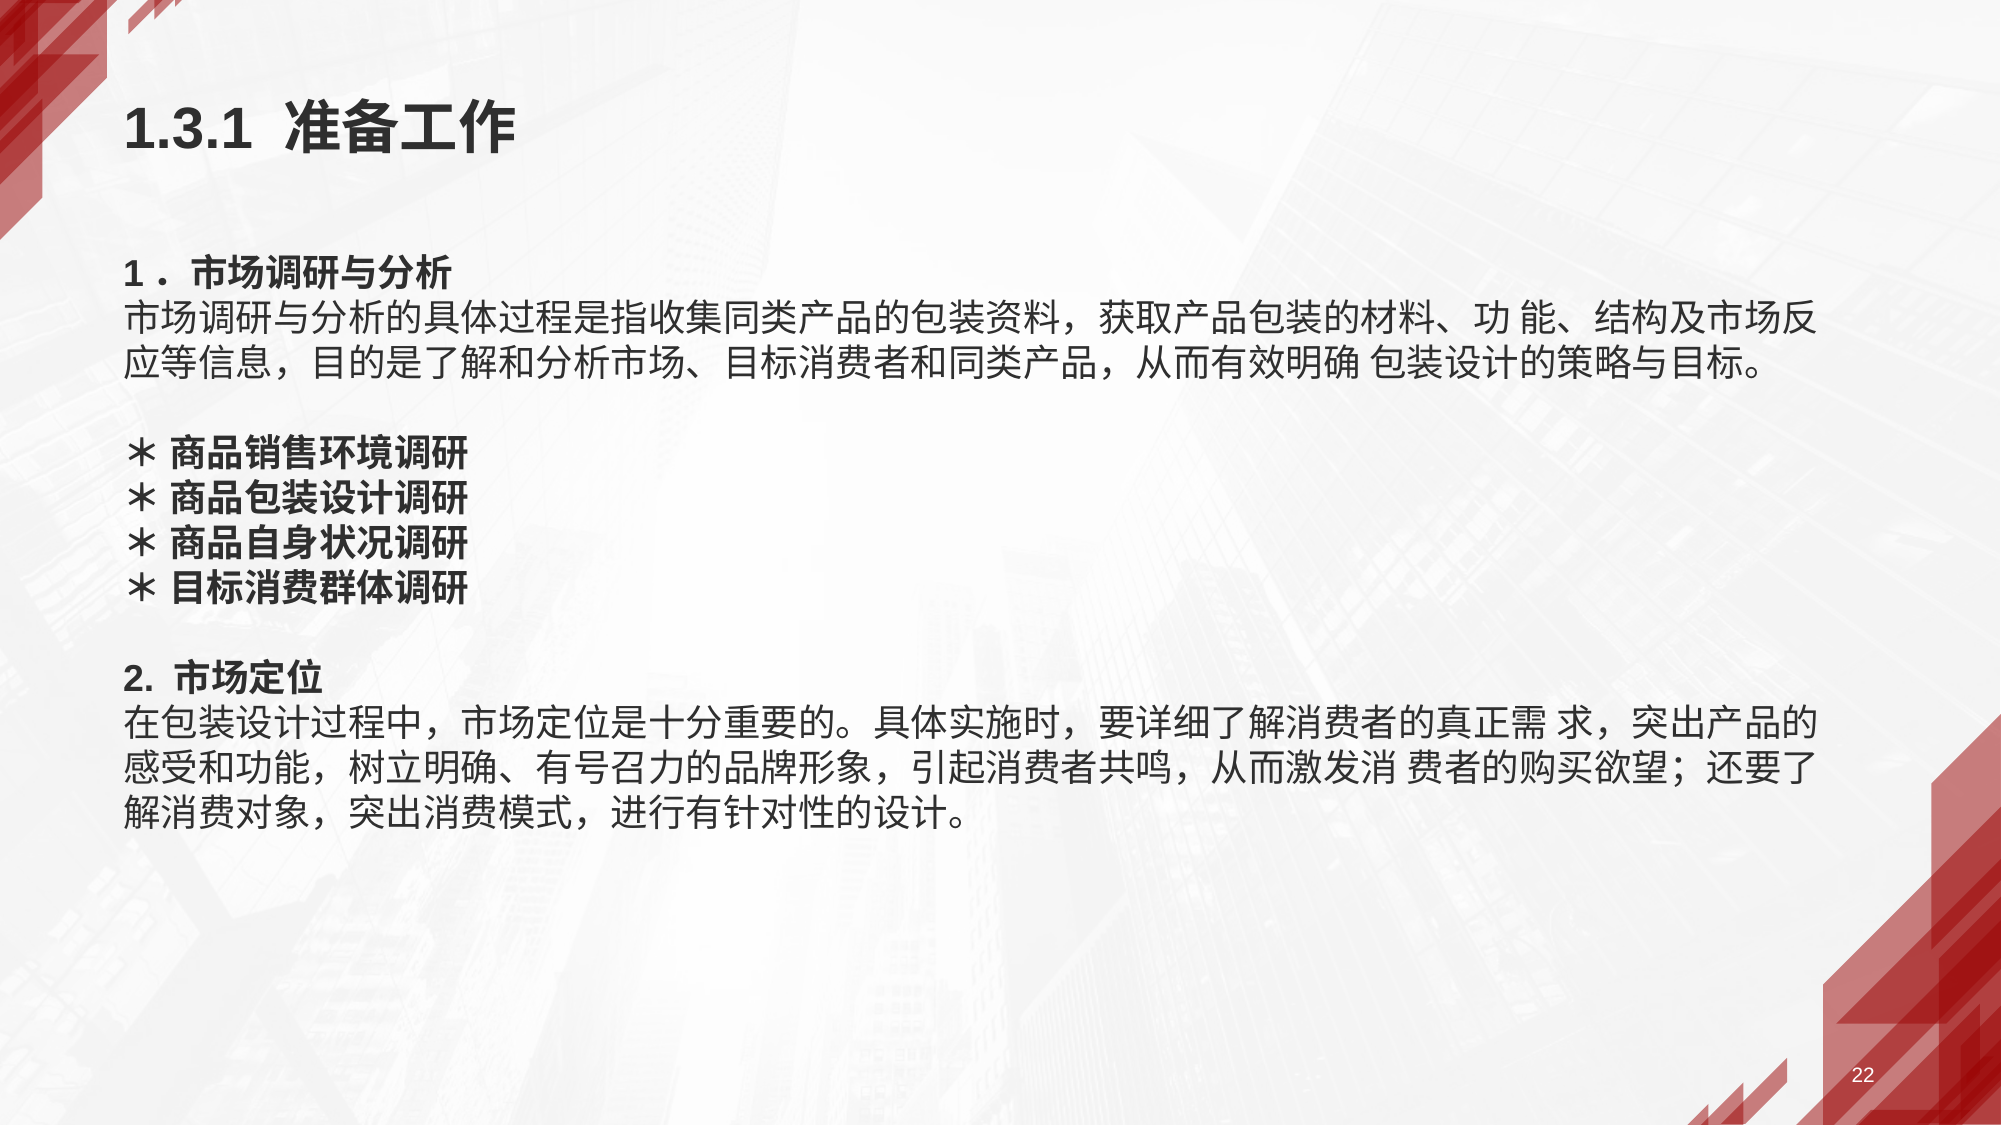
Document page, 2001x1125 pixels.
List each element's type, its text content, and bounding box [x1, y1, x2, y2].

title 1.3.1 准备工作 [108, 81, 1890, 169]
slide_number 22 [1452, 1056, 1890, 1092]
text_box 1．市场调研与分析 市场调研与分析的具体过程是指收集同类产品的包装资料，获取产品包装的材料、功 能、结构及市场反应等信息，目的是了解和分析市场、目标消费者和同类产品，从而有效明确 包装设计的策略与目标。 ＊ 商品销售环境调研 ＊ 商品包装设计调研 ＊ 商品自身状况调研 ＊ 目标消费群体调研 2. 市场定位 在包装设计过程中，市场定位是十分重要的。具体实施时，要详细了解消费者的真正需 求，突出产品的感受和功能，树立明确、有号召力的品牌形象，引起消费者共鸣，从而激发消 费者的购买欲望；还要了解消费对象，突出消费模式，进行有针对性的设计。 [108, 241, 1867, 842]
